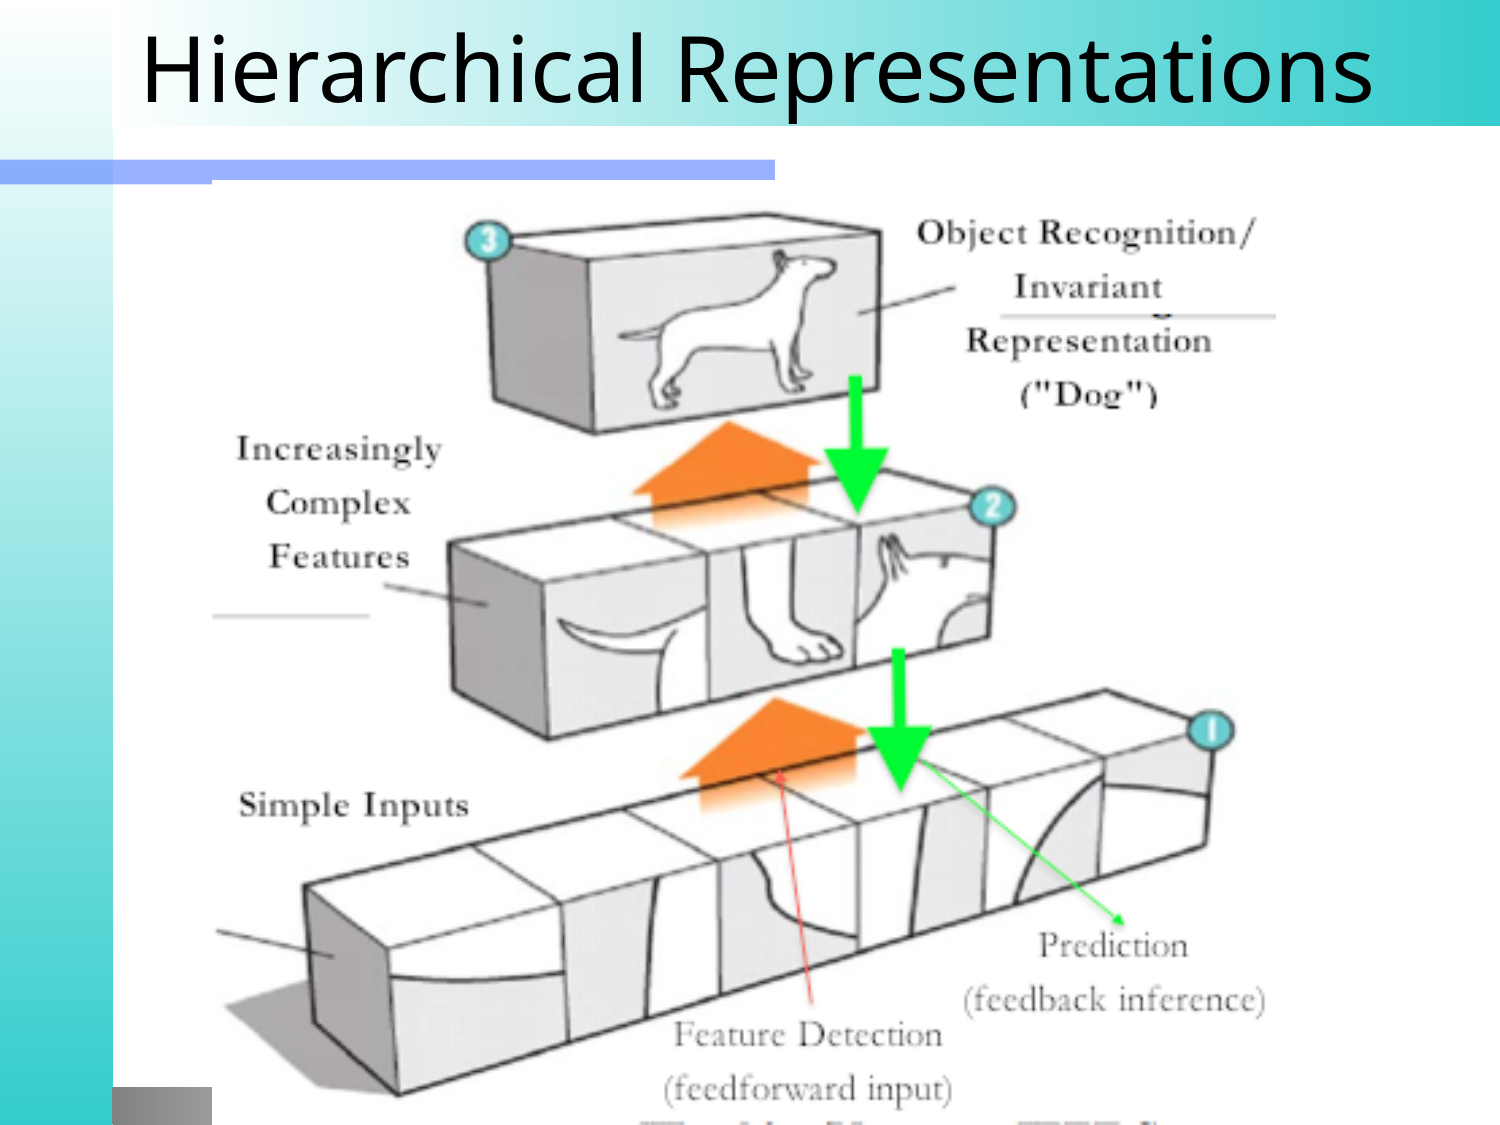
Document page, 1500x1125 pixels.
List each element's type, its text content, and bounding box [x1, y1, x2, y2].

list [212, 180, 1276, 1125]
title Hierarchical Representations [123, 5, 1400, 126]
